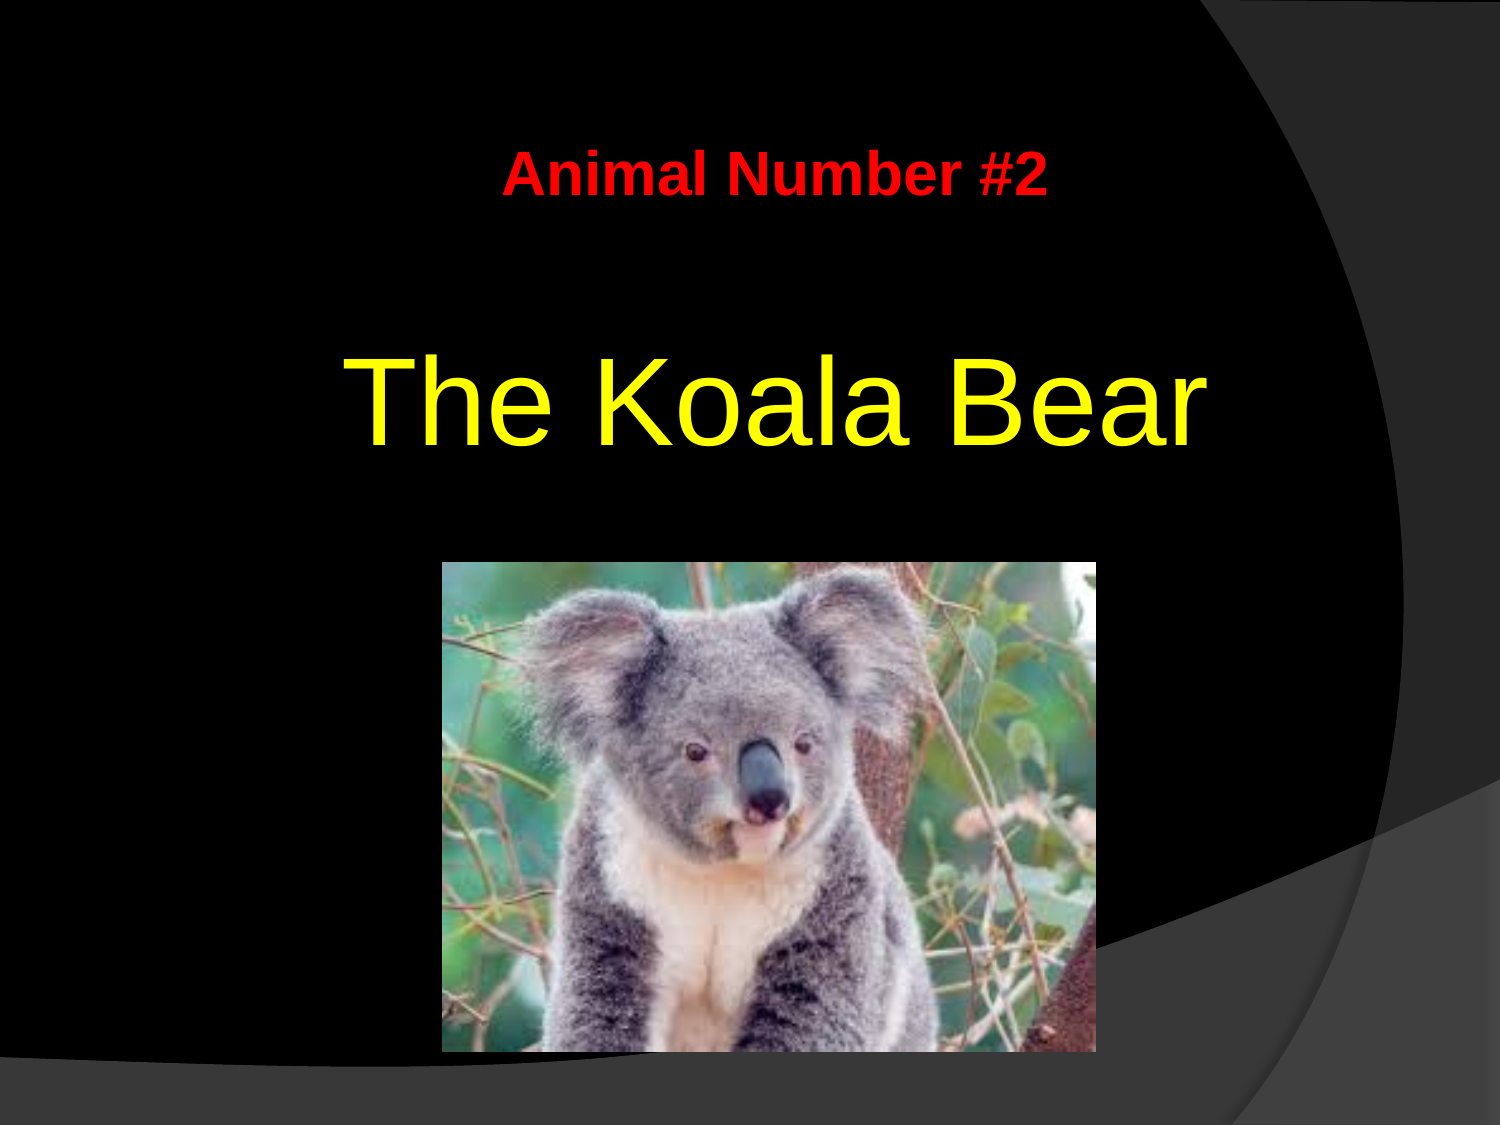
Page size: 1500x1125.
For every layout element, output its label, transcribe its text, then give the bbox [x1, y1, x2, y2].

list Animal Number #2 The Koala Bear [100, 125, 1451, 951]
picture [442, 562, 1096, 1052]
